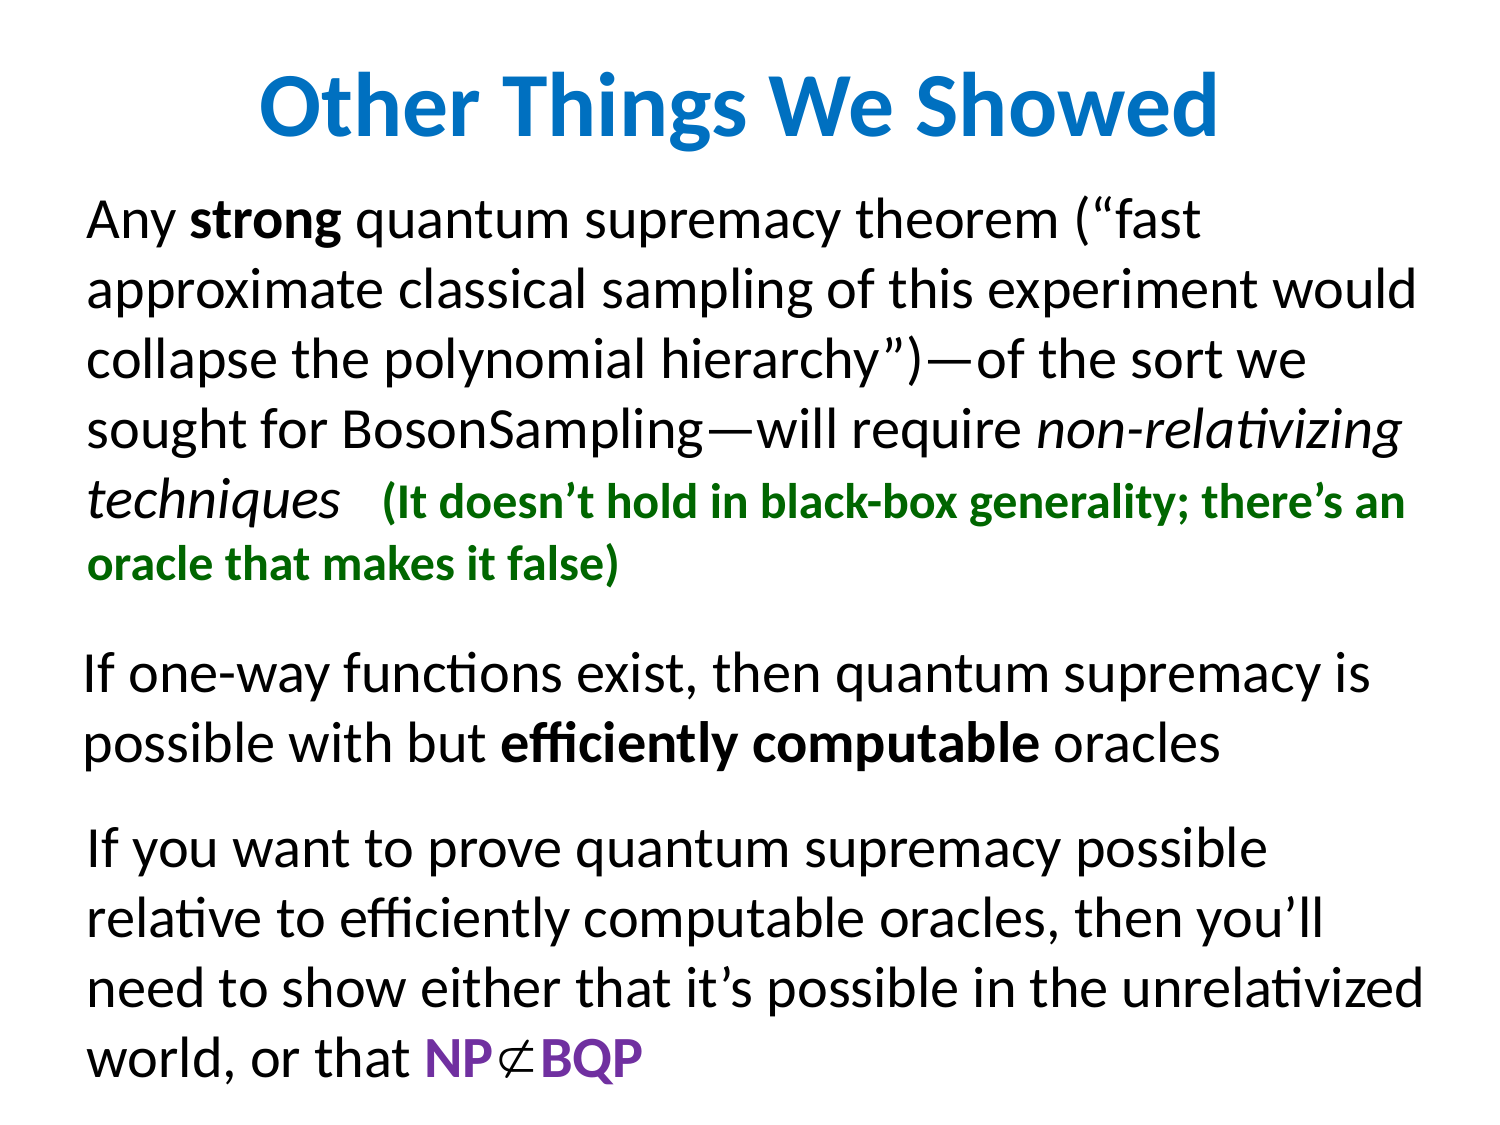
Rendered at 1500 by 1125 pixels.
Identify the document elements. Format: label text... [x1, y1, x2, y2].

text_box If you want to prove quantum supremacy possible relative to efficiently computable oracles, then you’ll need to show either that it’s possible in the unrelativized world, or that NPBQP [72, 801, 1448, 1097]
text_box Other Things We Showed [37, 37, 1444, 163]
text_box If one-way functions exist, then quantum supremacy is possible with but efficiently computable oracles [67, 626, 1444, 782]
text_box Any strong quantum supremacy theorem (“fast approximate classical sampling of this experiment would collapse the polynomial hierarchy”)—of the sort we sought for BosonSampling—will require non-relativizing techniques (It doesn’t hold in black-box generality; there’s an oracle that makes it false) [72, 172, 1448, 598]
